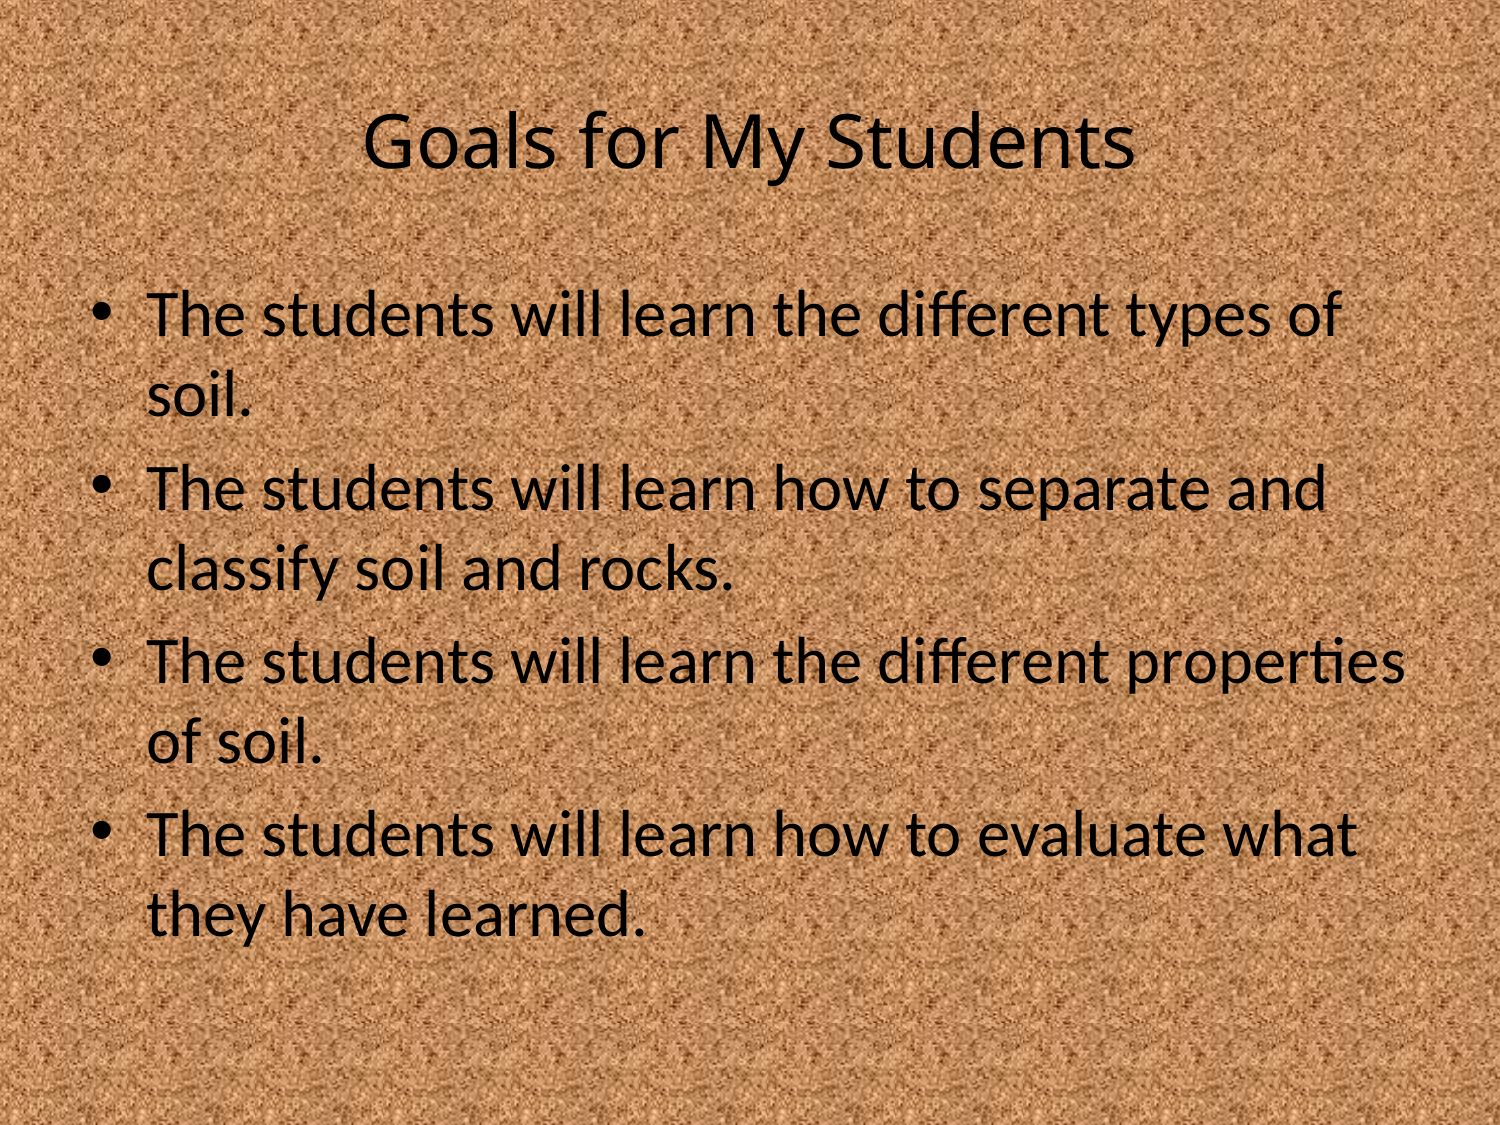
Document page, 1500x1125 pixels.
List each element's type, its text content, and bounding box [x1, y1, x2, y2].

title Goals for My Students [75, 45, 1425, 233]
list The students will learn the different types of soil. The students will learn how to separate and classify soil and rocks. The students will learn the different properties of soil. The students will learn how to evaluate what they have learned. [75, 262, 1425, 1005]
picture [0, 0, 1500, 1125]
